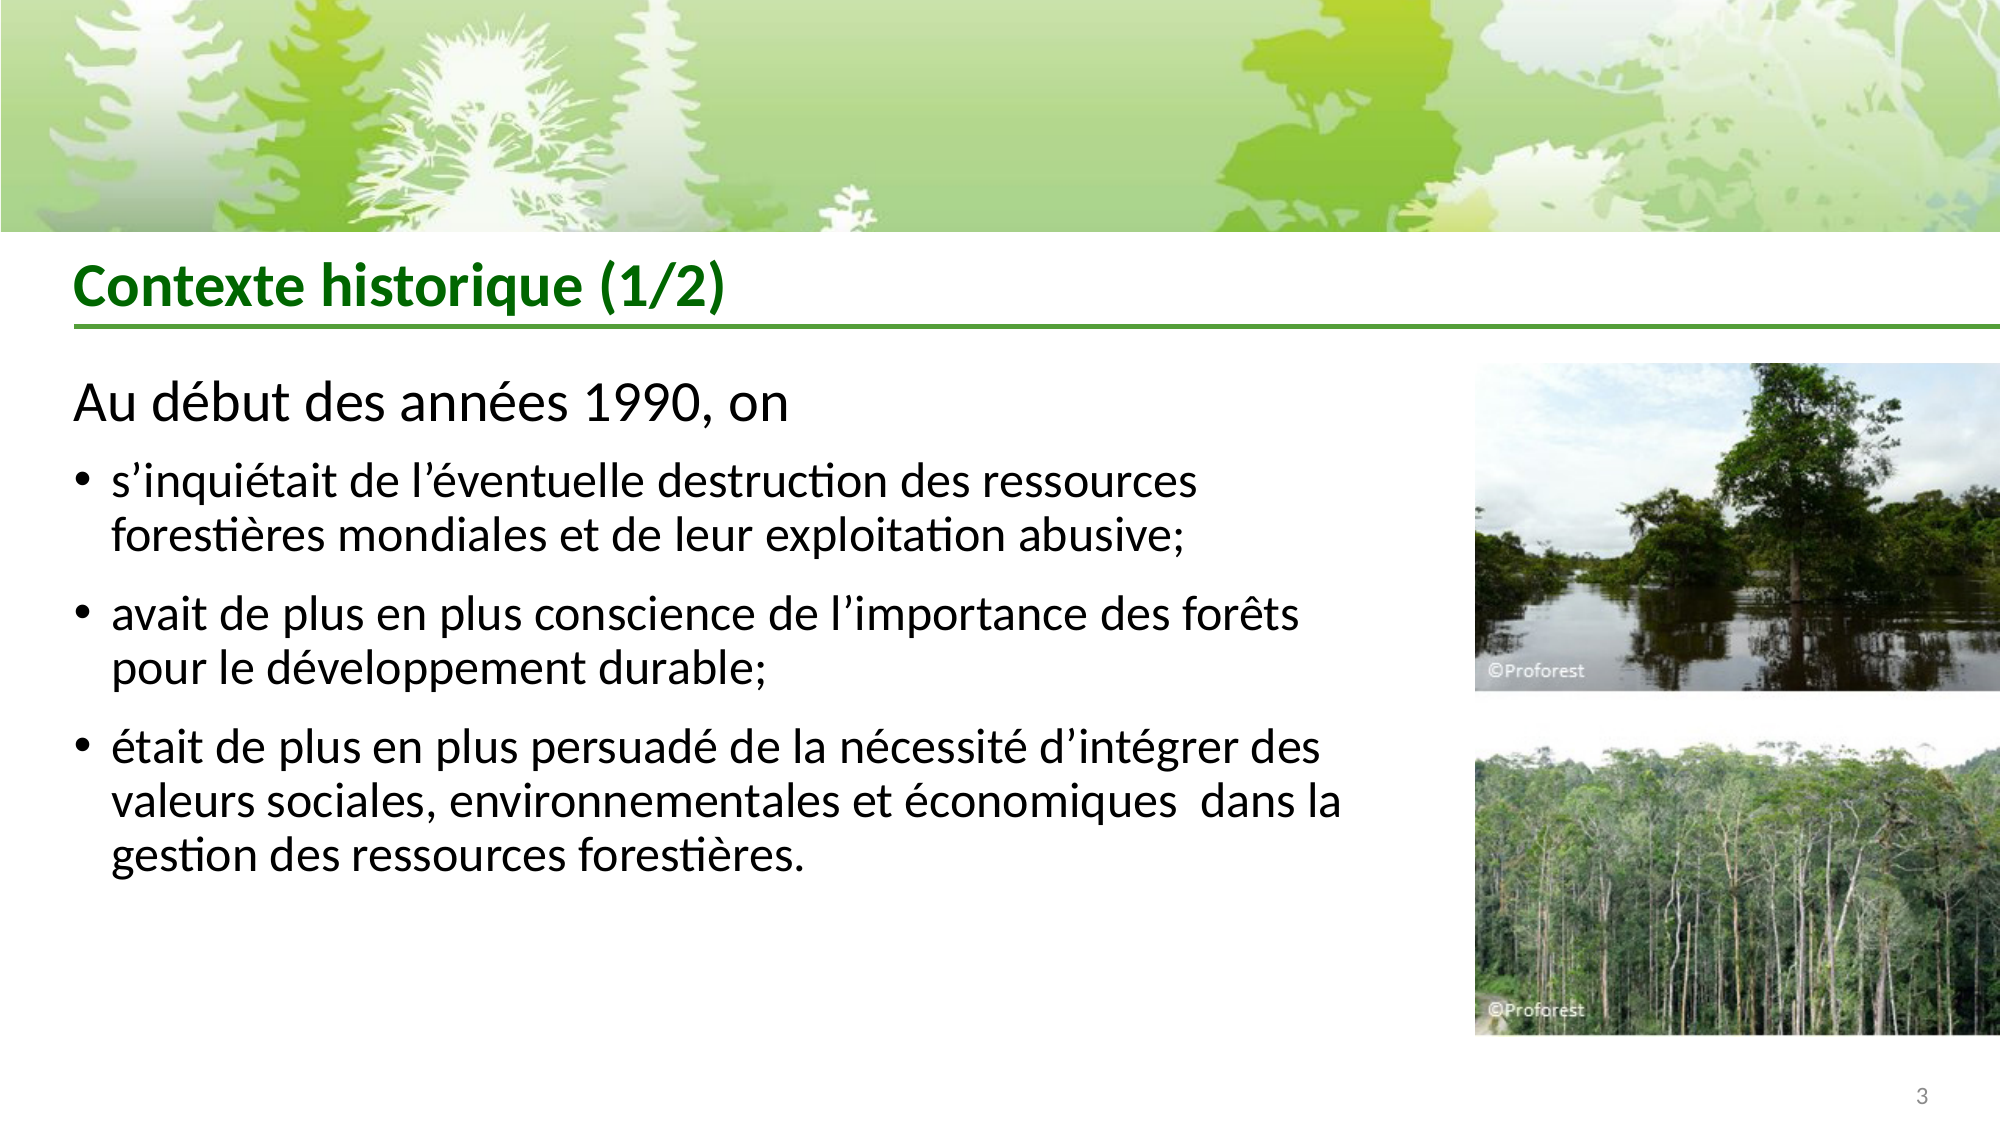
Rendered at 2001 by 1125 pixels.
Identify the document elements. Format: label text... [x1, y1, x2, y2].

slide_number 3 [1493, 1065, 1944, 1125]
picture [0, 0, 2000, 232]
title Contexte historique (1/2) [58, 192, 1409, 363]
list Au début des années 1990, on s’inquiétait de l’éventuelle destruction des ressources forestières mondiales et de leur exploitation abusive; avait de plus en plus conscience de l’importance des forêts pour le développement durable; était de plus en plus persuadé de la nécessité d’intégrer des valeurs sociales, environnementales et économiques dans la gestion des ressources forestières. [58, 363, 1409, 1106]
picture [1474, 363, 2000, 1037]
